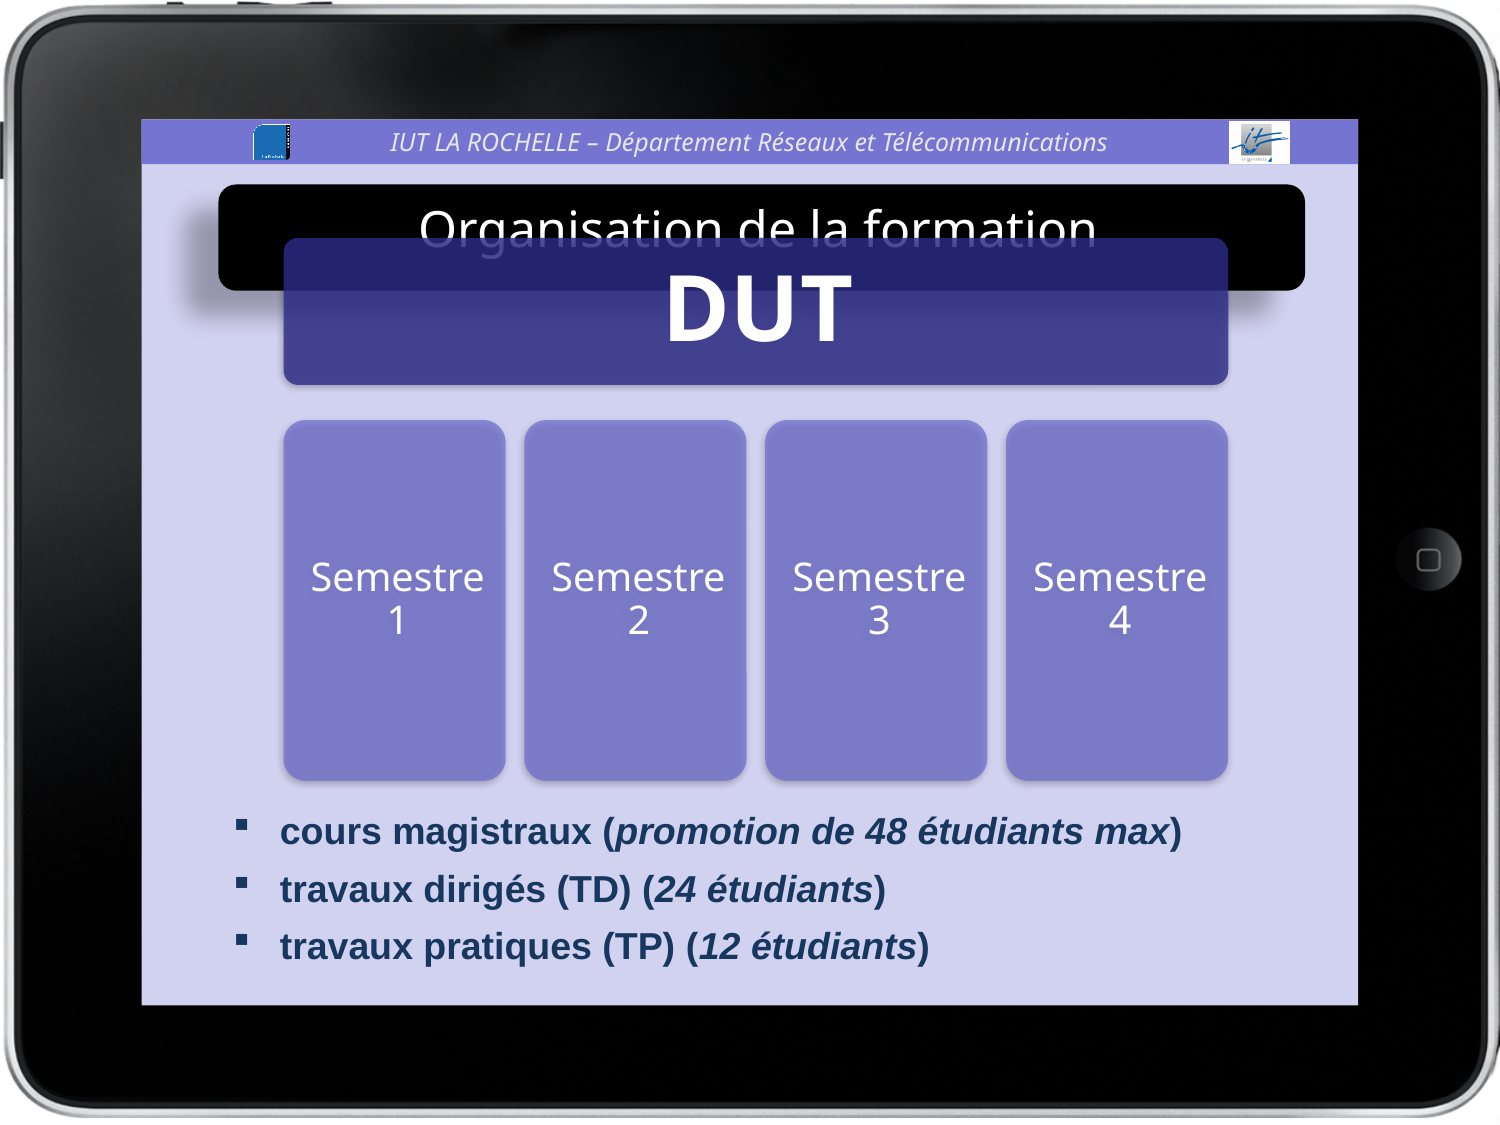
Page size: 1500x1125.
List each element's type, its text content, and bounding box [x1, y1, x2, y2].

text_box [1399, 527, 1459, 592]
text_box cours magistraux (promotion de 48 étudiants max) travaux dirigés (TD) (24 étudiants) travaux pratiques (TP) (12 étudiants) [218, 799, 1324, 975]
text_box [283, 237, 1229, 782]
picture [0, 0, 1500, 1125]
title Organisation de la formation [218, 190, 1300, 297]
